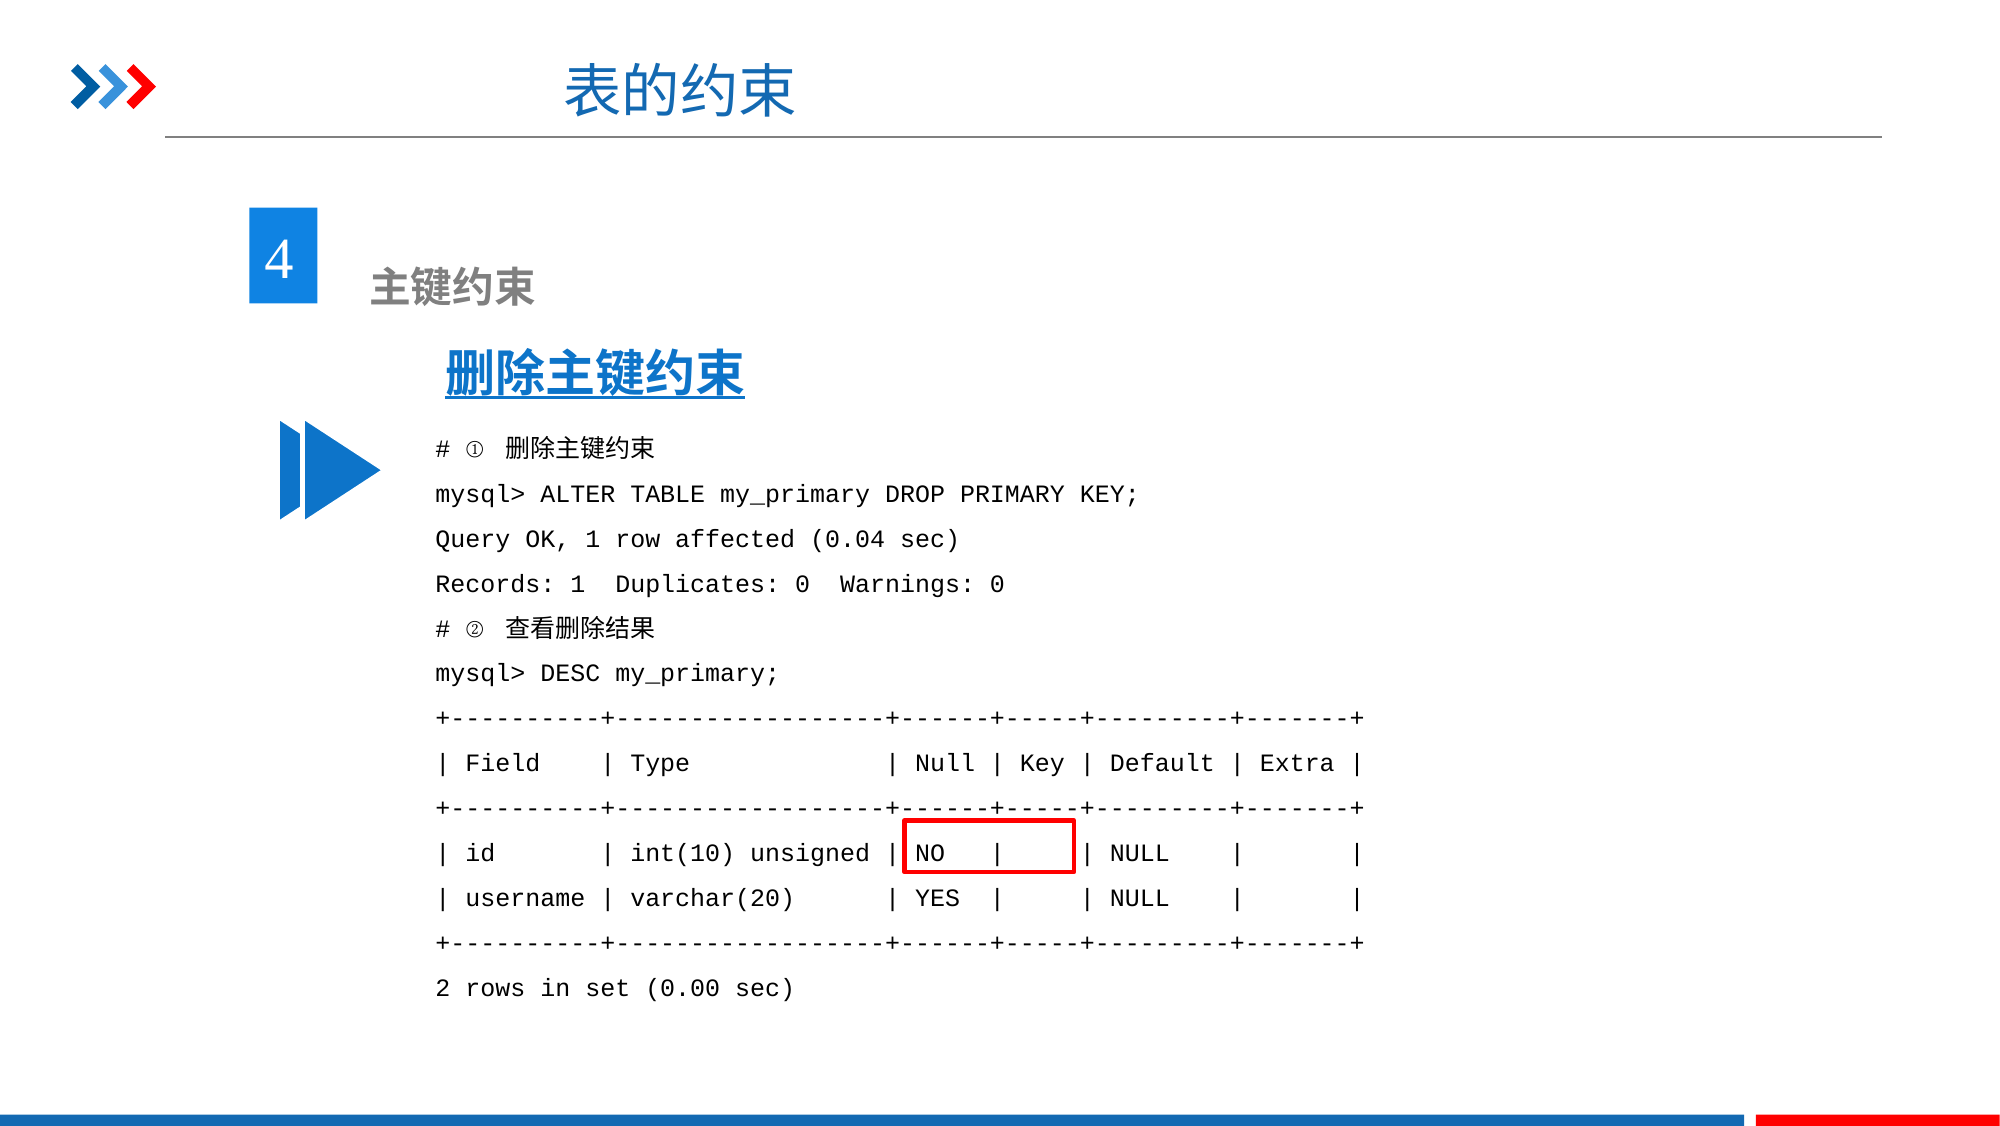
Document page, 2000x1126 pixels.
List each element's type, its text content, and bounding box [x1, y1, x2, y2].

title 表的约束 [521, 25, 1296, 153]
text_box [277, 416, 386, 525]
text_box 主键约束 [319, 245, 1092, 320]
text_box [249, 207, 318, 304]
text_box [382, 334, 1666, 1017]
